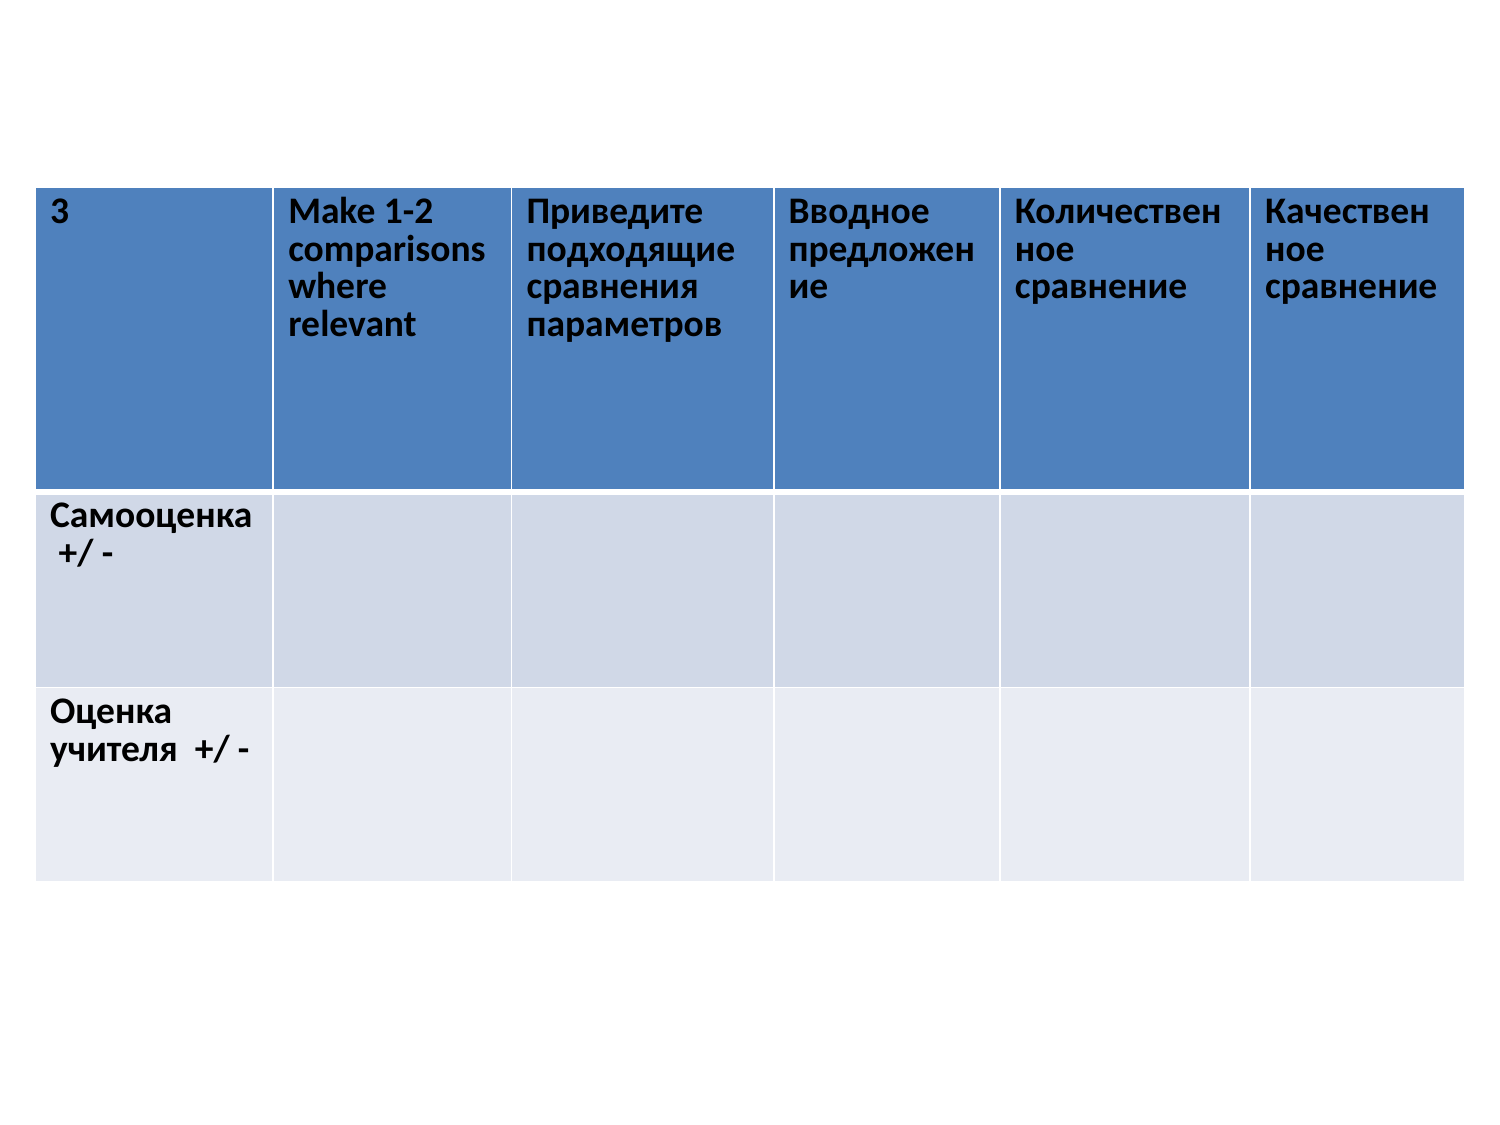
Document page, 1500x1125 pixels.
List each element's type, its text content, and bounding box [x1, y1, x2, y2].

table_cell [775, 688, 999, 881]
table_cell [512, 495, 773, 687]
table_header Make 1-2 comparisons where relevant [274, 188, 511, 489]
table_cell [274, 495, 511, 687]
table_header 3 [36, 188, 272, 489]
table_cell Оценка учителя +/ - [36, 688, 272, 881]
table_cell [1251, 495, 1464, 687]
table_cell [775, 495, 999, 687]
table_header Приведите подходящие сравнения параметров [512, 188, 773, 489]
table_cell [274, 688, 511, 881]
table_cell Самооценка +/ - [36, 495, 272, 687]
table_cell [1001, 495, 1249, 687]
table_cell [1001, 688, 1249, 881]
table_header Качественное сравнение [1251, 188, 1464, 489]
table_cell [512, 688, 773, 881]
table_header Вводное предложение [775, 188, 999, 489]
table_cell [1251, 688, 1464, 881]
table_header Количественное сравнение [1001, 188, 1249, 489]
